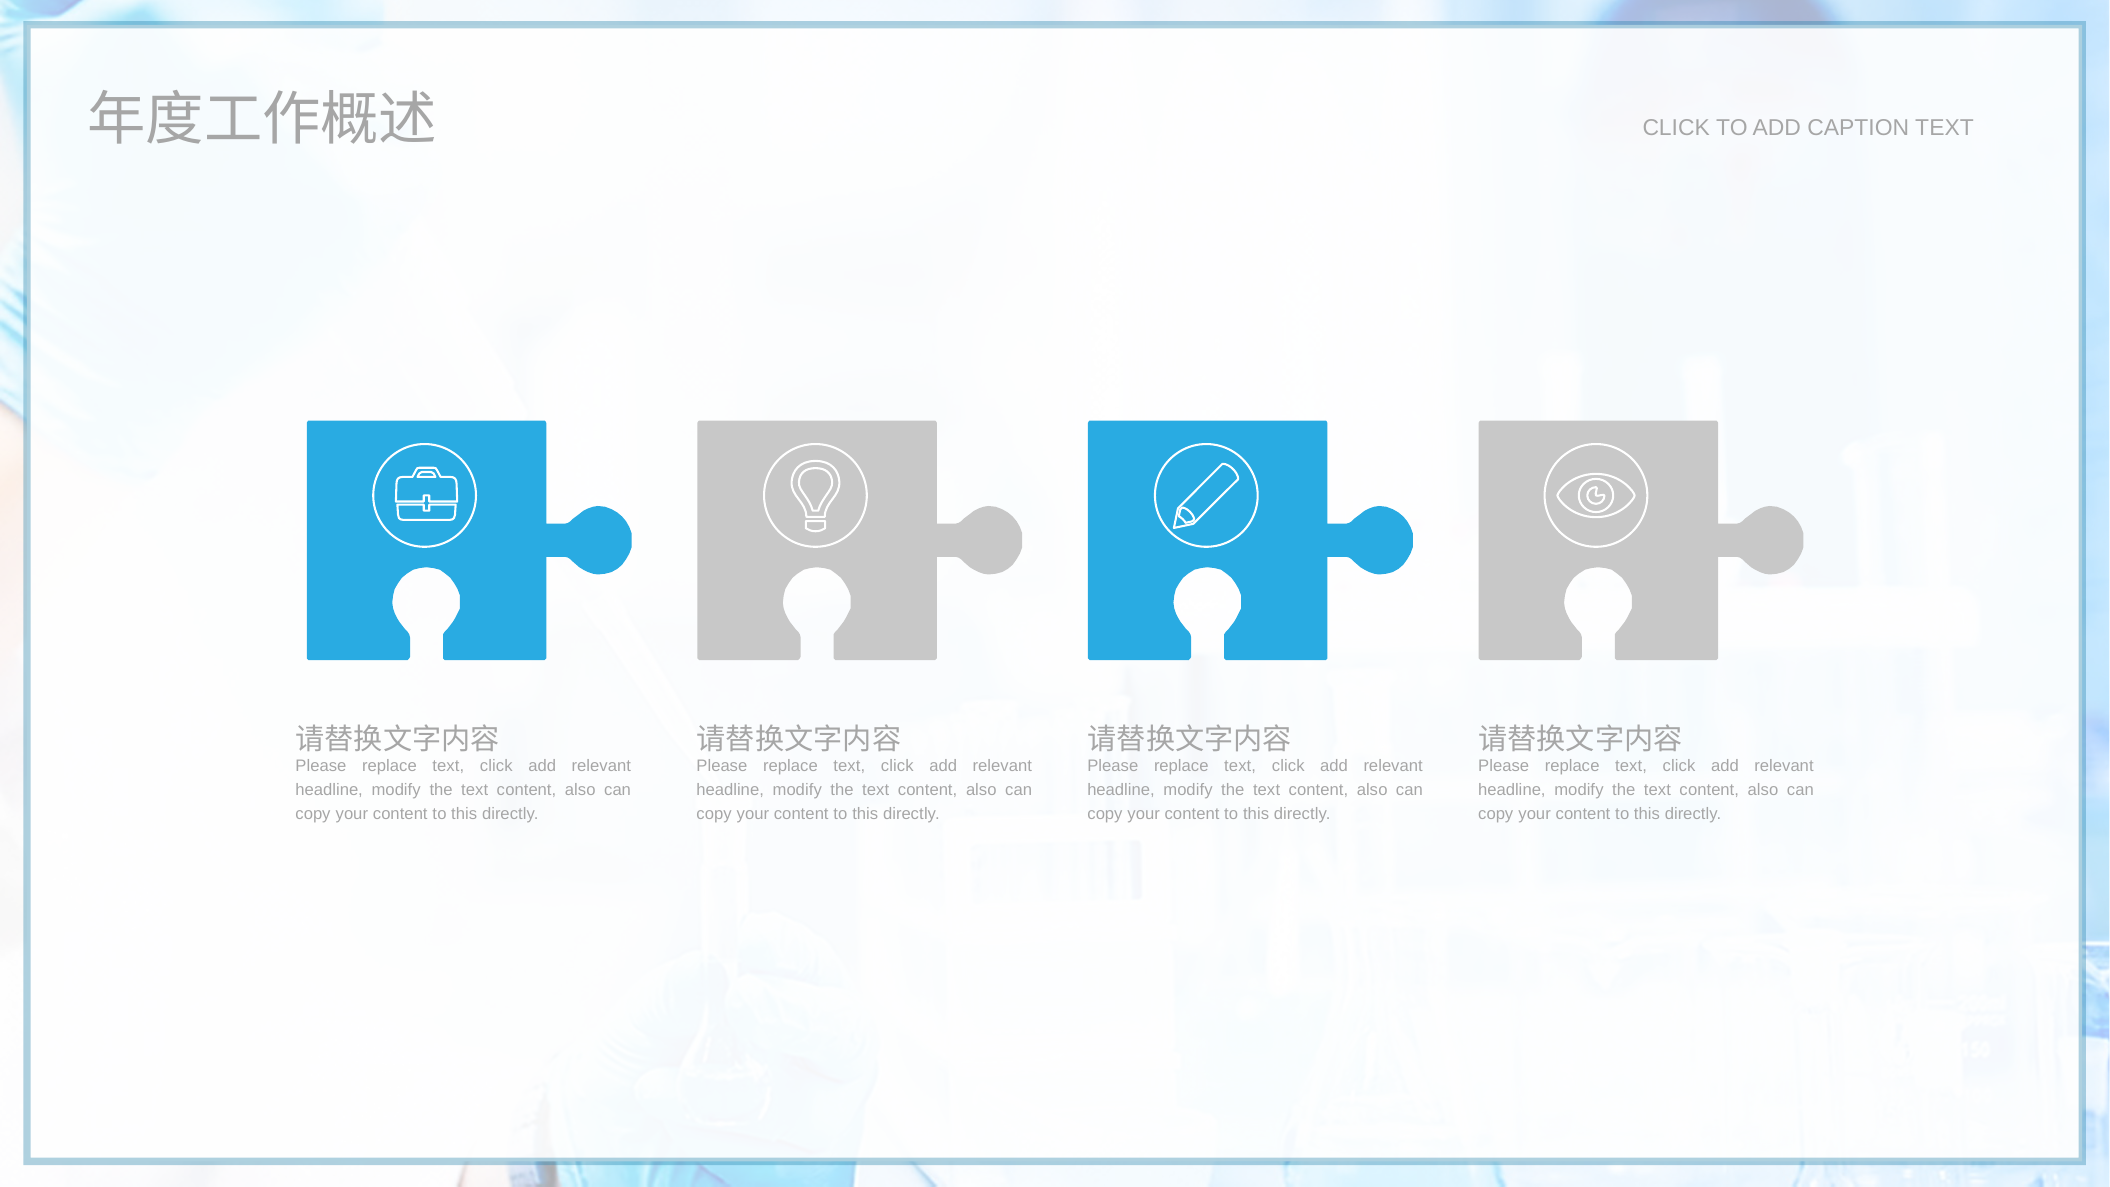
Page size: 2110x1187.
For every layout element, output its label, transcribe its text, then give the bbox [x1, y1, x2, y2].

text_box Please replace text, click add relevant headline, modify the text content, also can copy your content to this directly. [1478, 750, 1815, 823]
text_box 请替换文字内容 [696, 713, 962, 750]
text_box 请替换文字内容 [1087, 713, 1353, 750]
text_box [1544, 444, 1648, 547]
text_box [1087, 420, 1413, 661]
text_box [1154, 444, 1258, 547]
text_box [697, 420, 1023, 661]
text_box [87, 78, 2022, 153]
text_box [1478, 420, 1804, 661]
text_box Please replace text, click add relevant headline, modify the text content, also can copy your content to this directly. [696, 750, 1033, 823]
text_box 请替换文字内容 [295, 713, 561, 750]
text_box Please replace text, click add relevant headline, modify the text content, also can copy your content to this directly. [1087, 750, 1424, 823]
text_box Please replace text, click add relevant headline, modify the text content, also can copy your content to this directly. [295, 750, 632, 823]
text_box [764, 444, 867, 547]
text_box [306, 420, 632, 661]
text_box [373, 444, 476, 547]
text_box 请替换文字内容 [1478, 713, 1743, 750]
